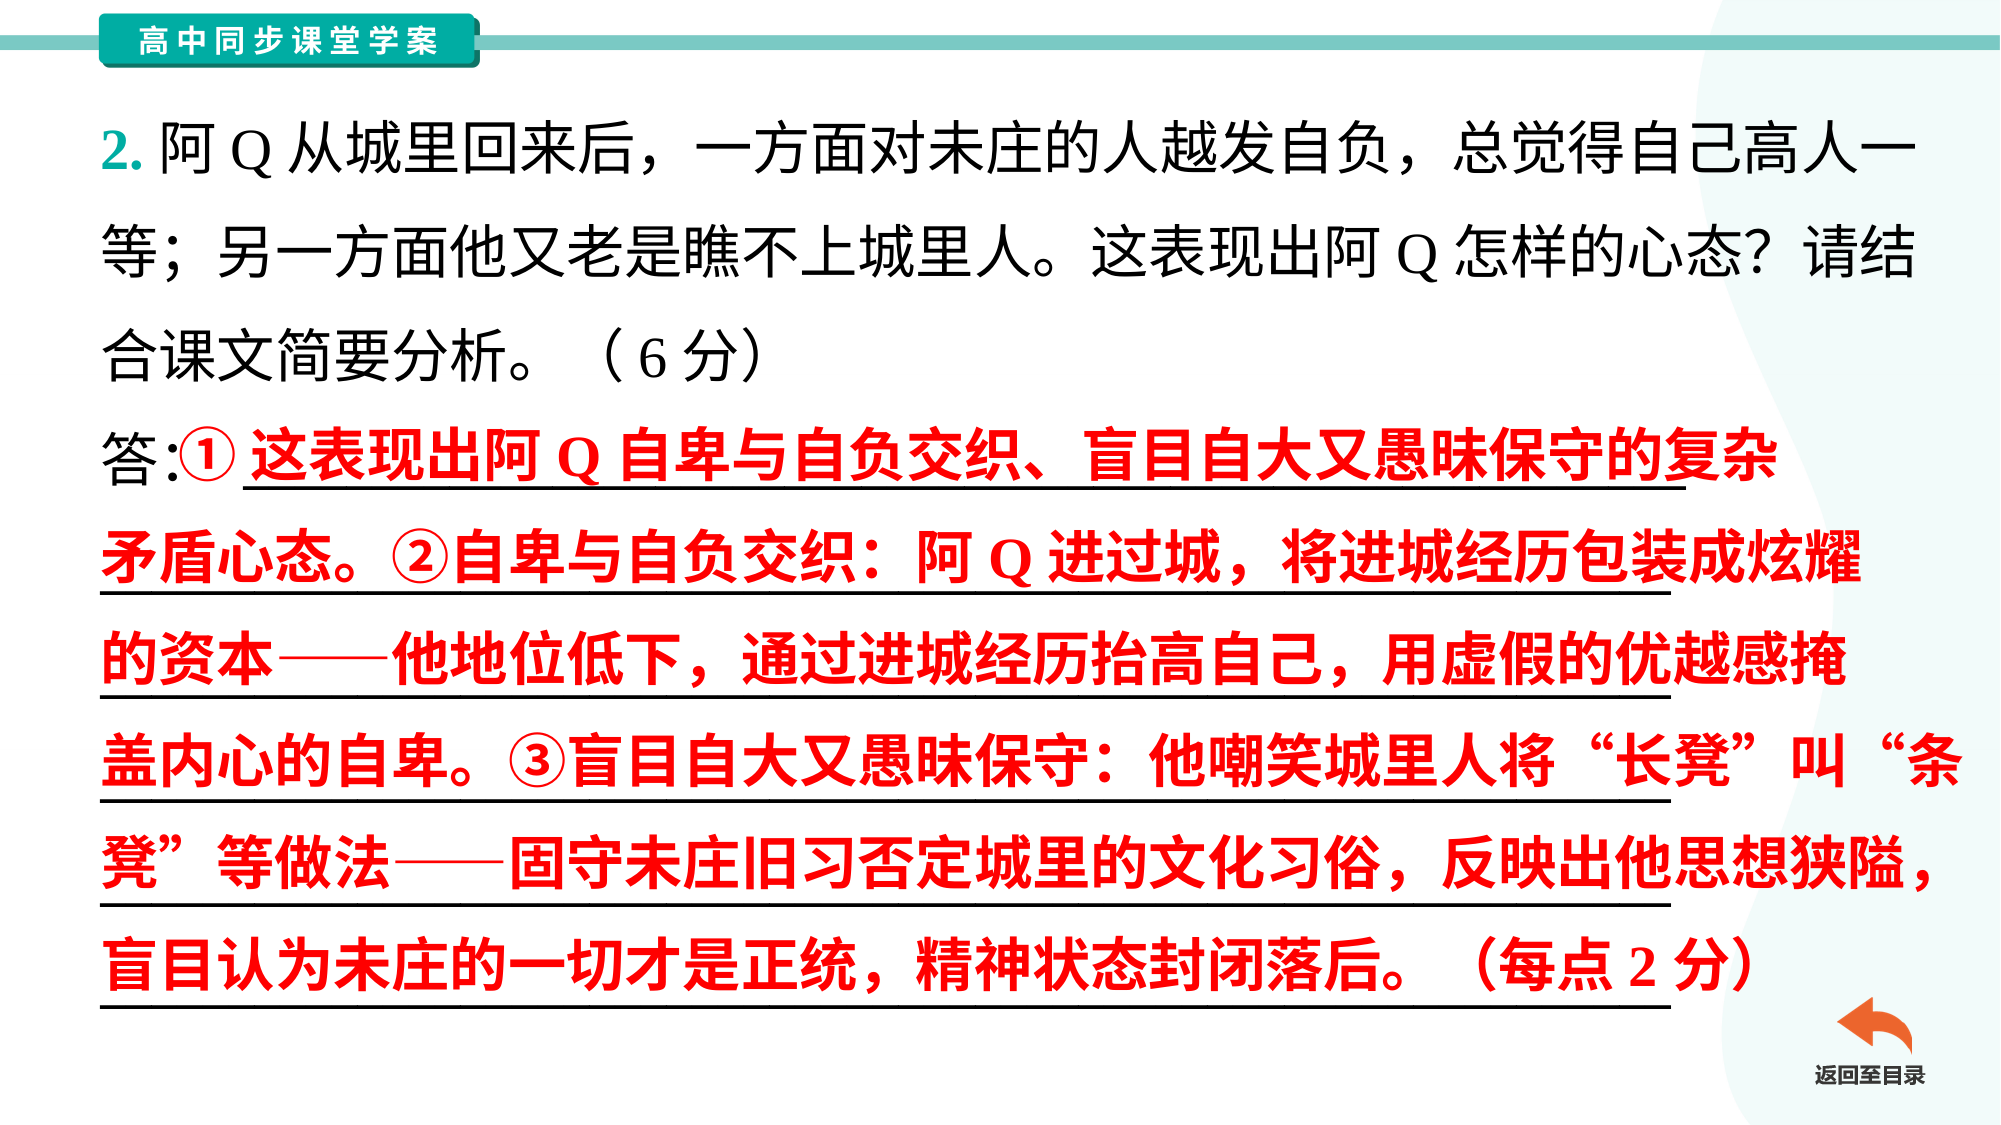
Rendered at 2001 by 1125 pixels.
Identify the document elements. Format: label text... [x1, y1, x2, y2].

text_box 2.阿Q从城里回来后，一方面对未庄的人越发自负，总觉得自己高人一 等；另一方面他又老是瞧不上城里人。这表现出阿Q怎样的心态？请结 合课文简要分析。（6分） 答： ________________________________________________________ _____________________________________________________________ _____________________________________________________________ _____________________________________________________________ _____________________________________________________________ _____________________________________________________________ [100, 76, 1899, 385]
text_box 2.阿Q从城里回来后，一方面对未庄的人越发自负，总觉得自己高人一 等；另一方面他又老是瞧不上城里人。这表现出阿Q怎样的心态？请结 合课文简要分析。（6分） 答： ________________________________________________________ _____________________________________________________________ _____________________________________________________________ _____________________________________________________________ _____________________________________________________________ _____________________________________________________________ [100, 987, 1899, 997]
text_box ①这表现出阿Q自卑与自负交织、盲目自大又愚昧保守的复杂 矛盾心态。②自卑与自负交织：阿Q进过城，将进城经历包装成炫耀 的资本——他地位低下，通过进城经历抬高自己，用虚假的优越感掩 盖内心的自卑。③盲目自大又愚昧保守：他嘲笑城里人将“长凳”叫“条 凳”等做法——固守未庄旧习否定城里的文化习俗，反映出他思想狭隘， 盲目认为未庄的一切才是正统，精神状态封闭落后。（每点2分） [100, 385, 1899, 987]
picture [0, 0, 2000, 1125]
